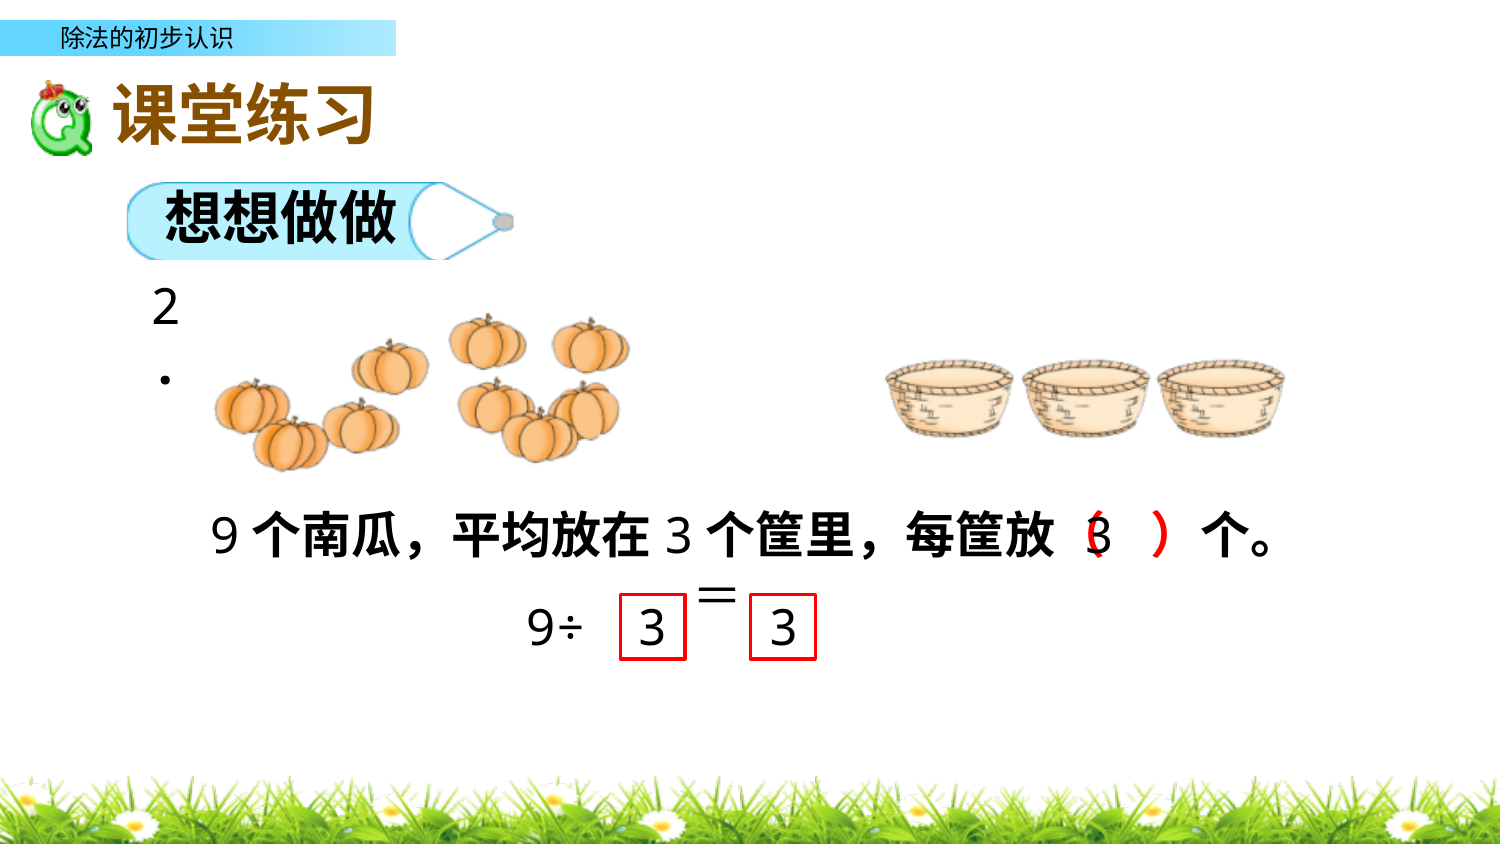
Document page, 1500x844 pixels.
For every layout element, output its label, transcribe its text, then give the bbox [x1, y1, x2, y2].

text_box ＝ [677, 579, 761, 669]
text_box 2. [135, 268, 207, 463]
text_box 9÷ [478, 580, 634, 670]
text_box 3 [634, 580, 697, 670]
text_box 课堂练习 [100, 67, 404, 159]
text_box 3 [1068, 504, 1128, 564]
text_box 3 [736, 580, 831, 670]
picture [206, 303, 1294, 474]
text_box 9个南瓜，平均放在3个筐里，每筐放（ ）个。 [194, 493, 1306, 574]
picture [31, 80, 92, 156]
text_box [126, 173, 514, 260]
picture [0, 776, 1500, 844]
